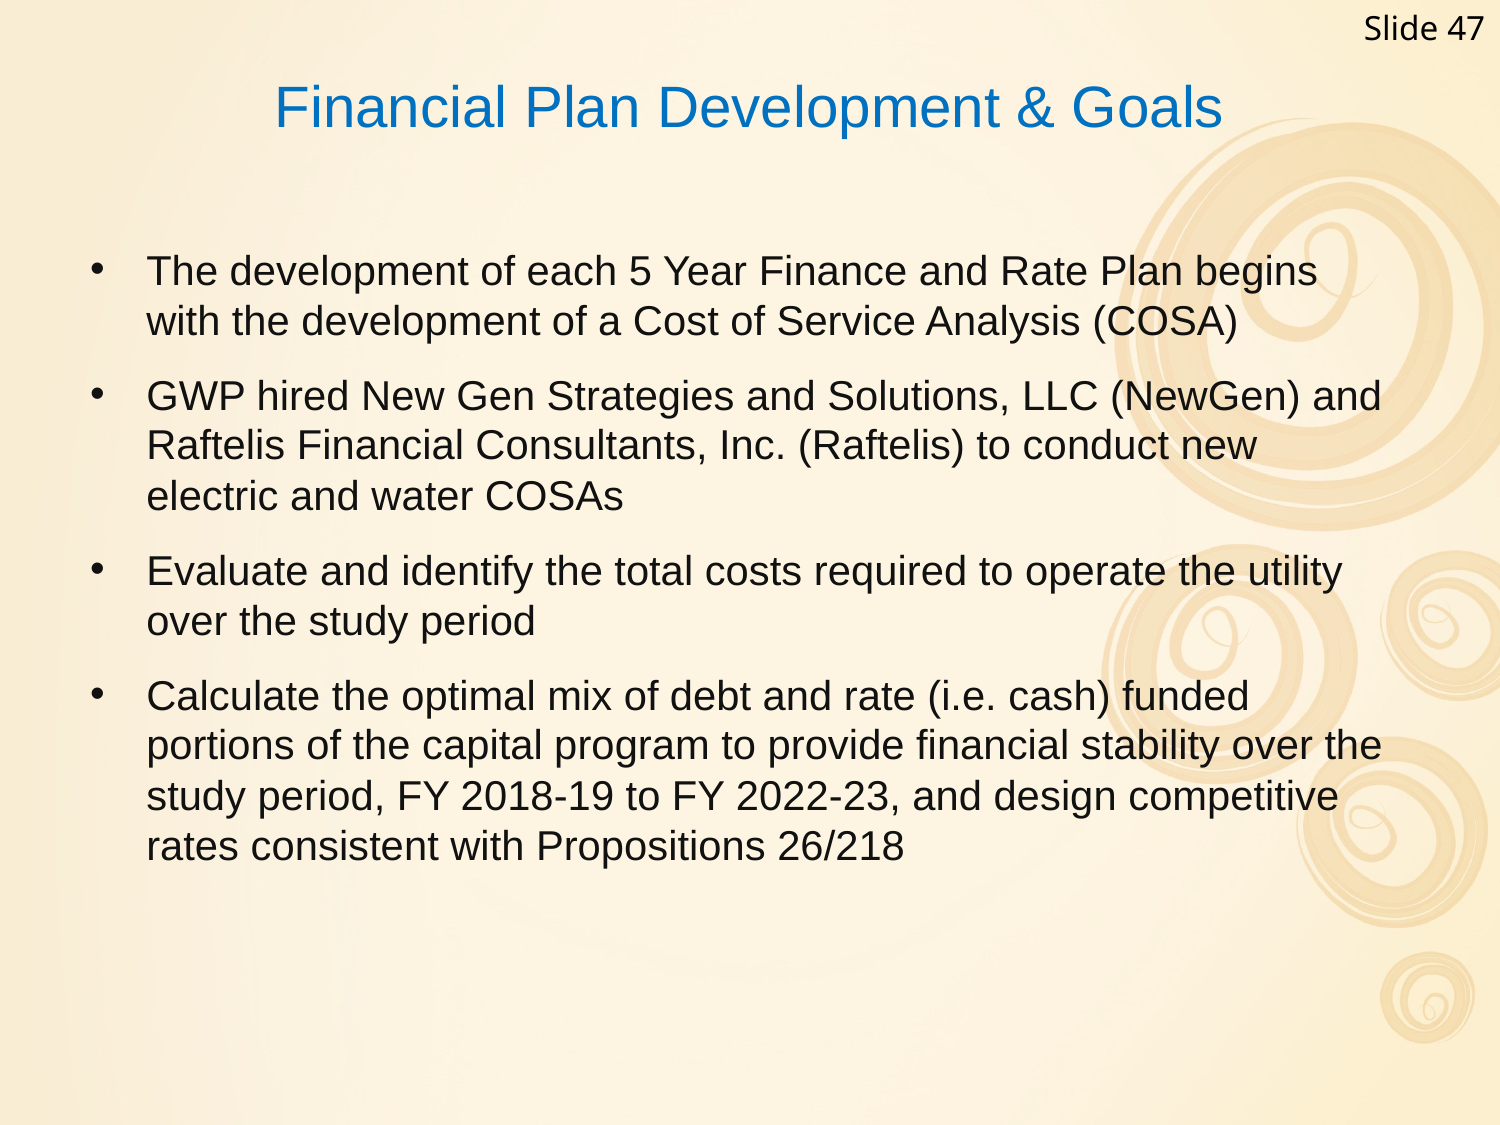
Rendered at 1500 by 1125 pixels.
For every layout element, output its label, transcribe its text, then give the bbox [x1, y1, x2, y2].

text_box Slide 47 [1149, 0, 1500, 75]
picture [0, 0, 1500, 1125]
text_box The development of each 5 Year Finance and Rate Plan begins with the development of a Cost of Service Analysis (COSA) GWP hired New Gen Strategies and Solutions, LLC (NewGen) and Raftelis Financial Consultants, Inc. (Raftelis) to conduct new electric and water COSAs Evaluate and identify the total costs required to operate the utility over the study period Calculate the optimal mix of debt and rate (i.e. cash) funded portions of the capital program to provide financial stability over the study period, FY 2018-19 to FY 2022-23, and design competitive rates consistent with Propositions 26/218 [74, 235, 1413, 975]
title Financial Plan Development & Goals [37, 37, 1463, 171]
